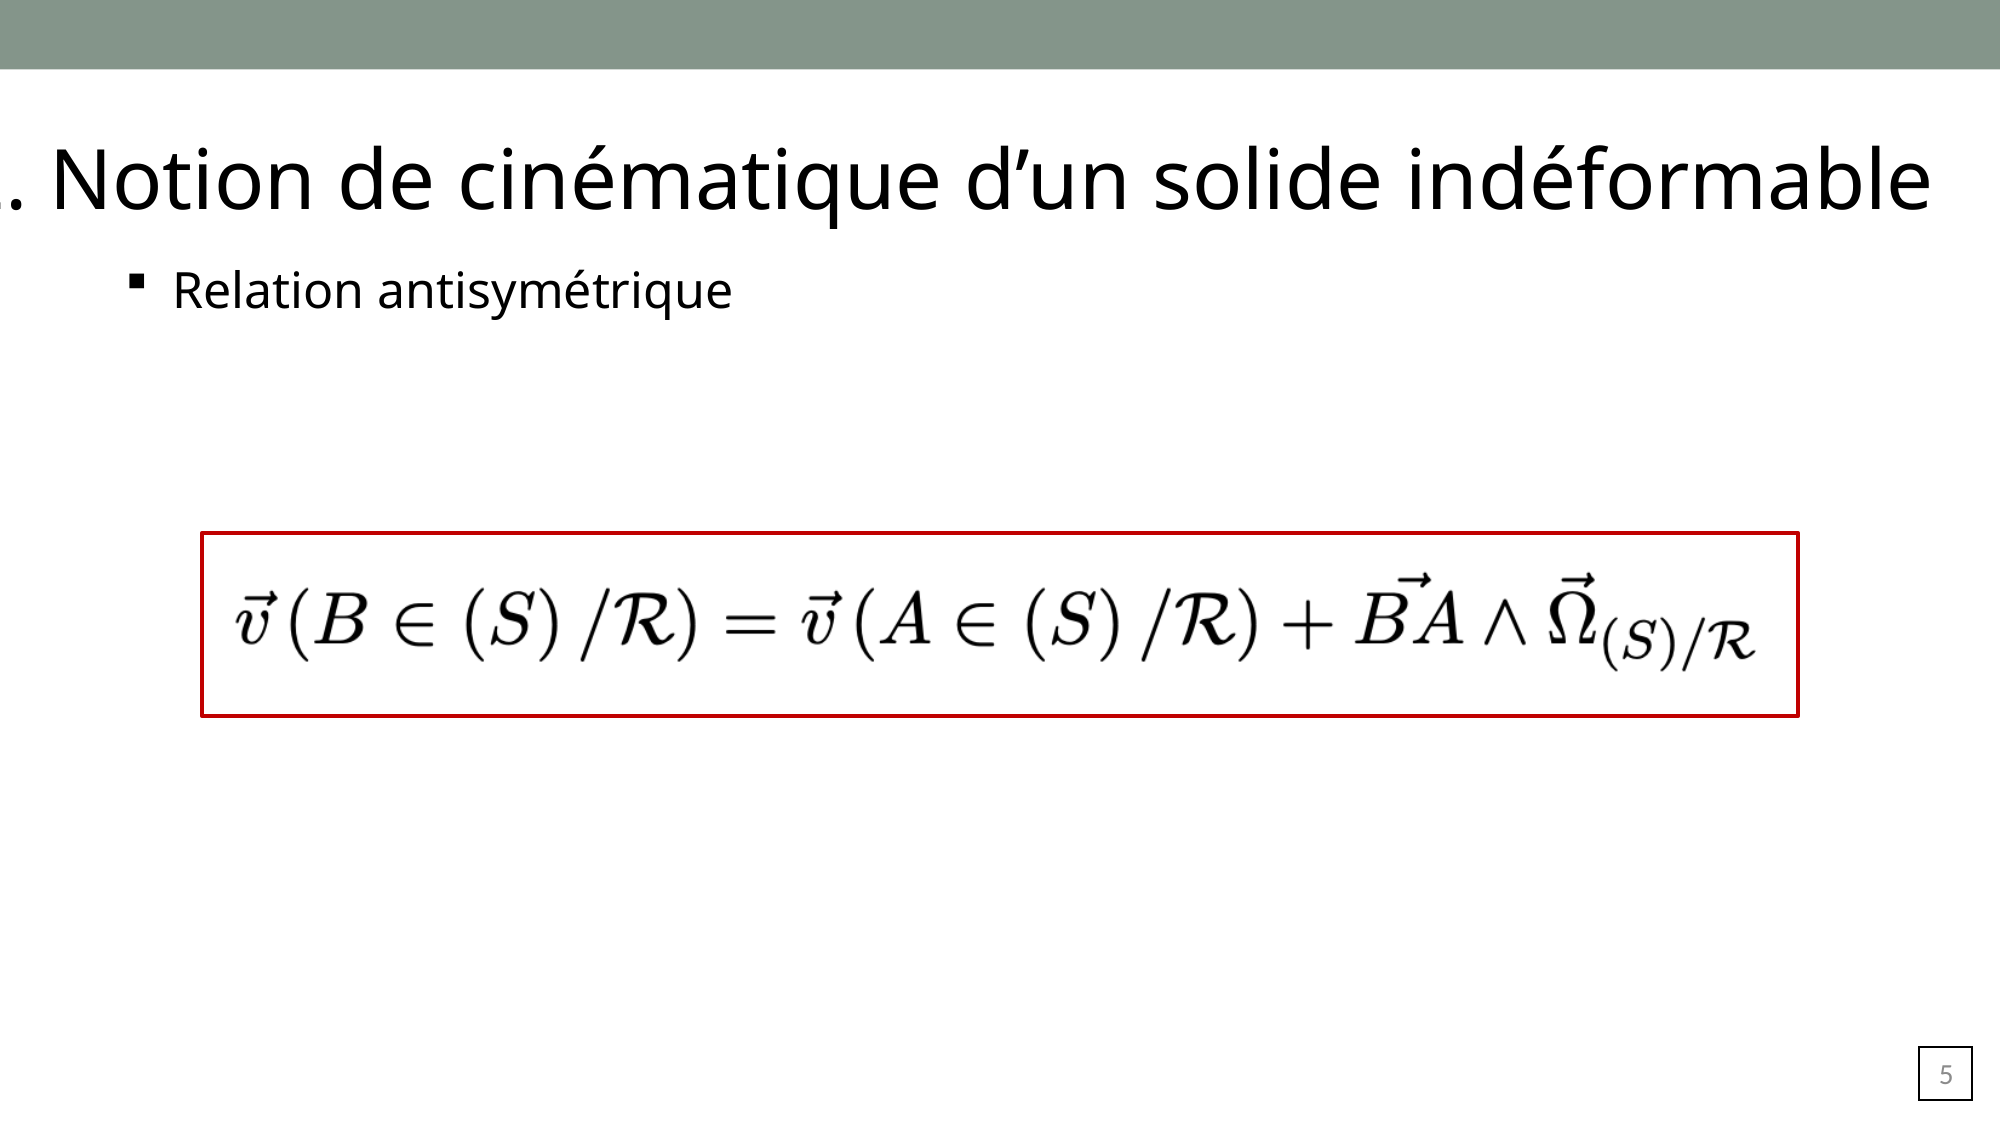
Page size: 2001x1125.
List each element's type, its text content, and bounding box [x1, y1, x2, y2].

picture [204, 534, 1796, 715]
text_box Relation antisymétrique [110, 250, 749, 326]
slide_number 4 [1906, 1042, 1969, 1103]
text_box 2. Notion de cinématique d’un solide indéformable [0, 118, 1951, 234]
text_box [0, 0, 2000, 70]
